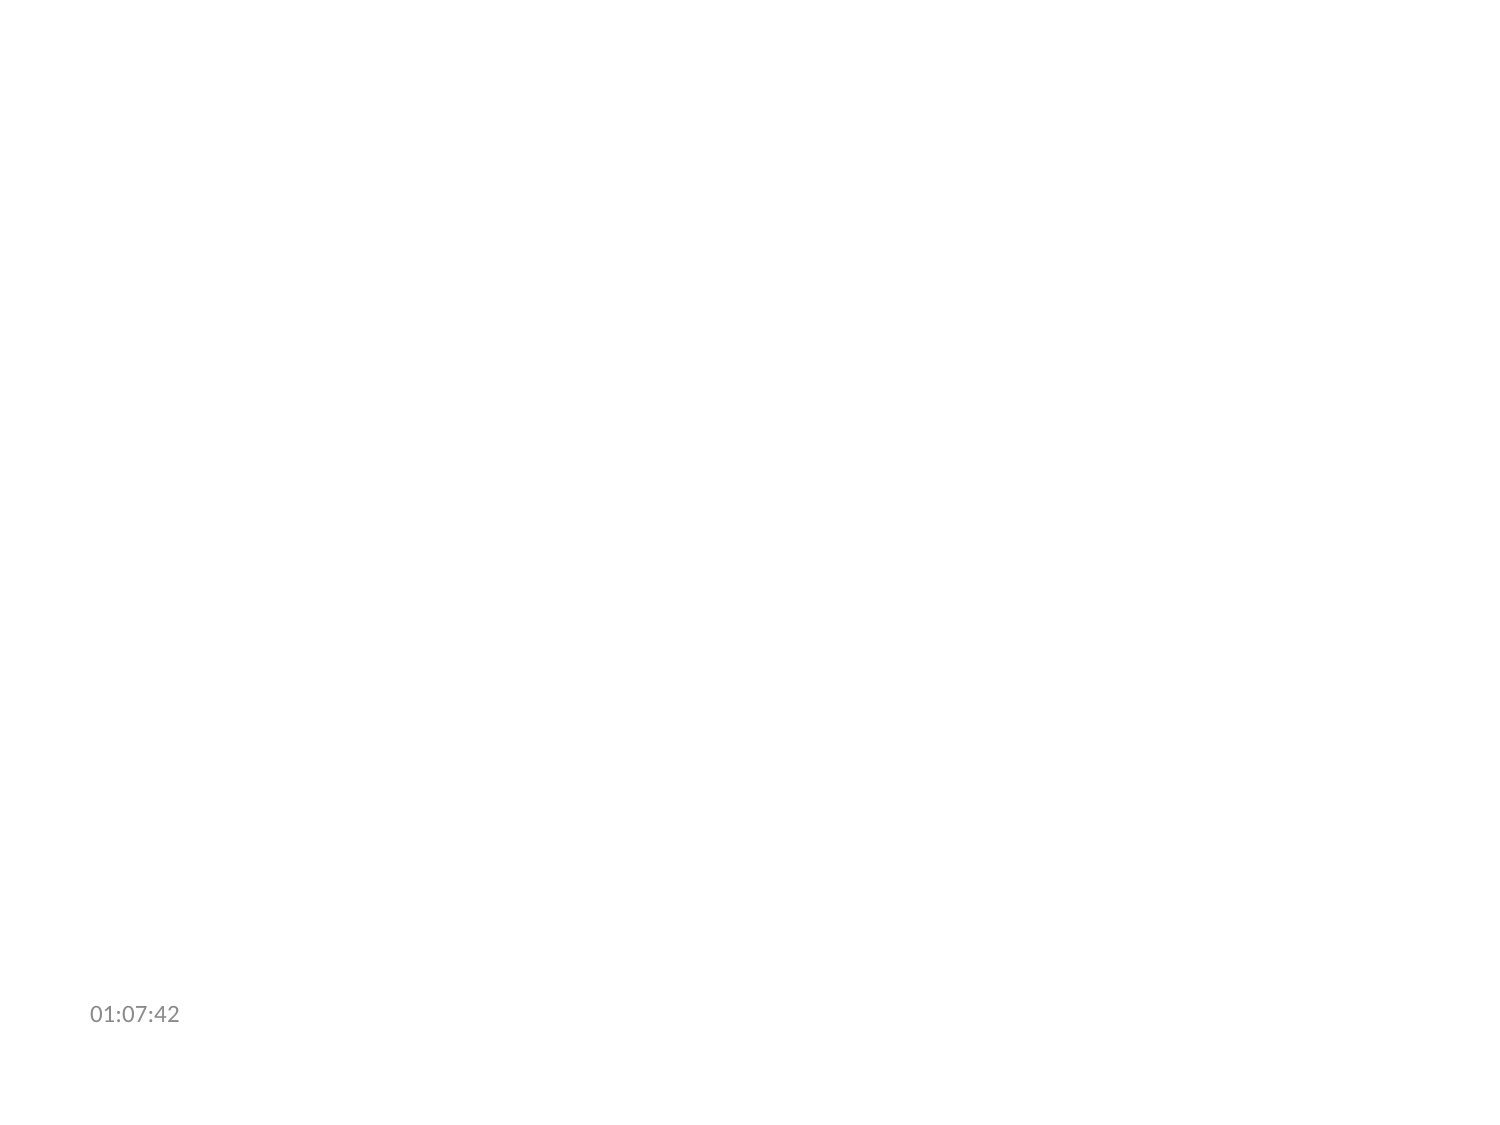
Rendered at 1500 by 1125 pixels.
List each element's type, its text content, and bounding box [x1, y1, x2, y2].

text_box 15:35:09 [75, 982, 425, 1043]
